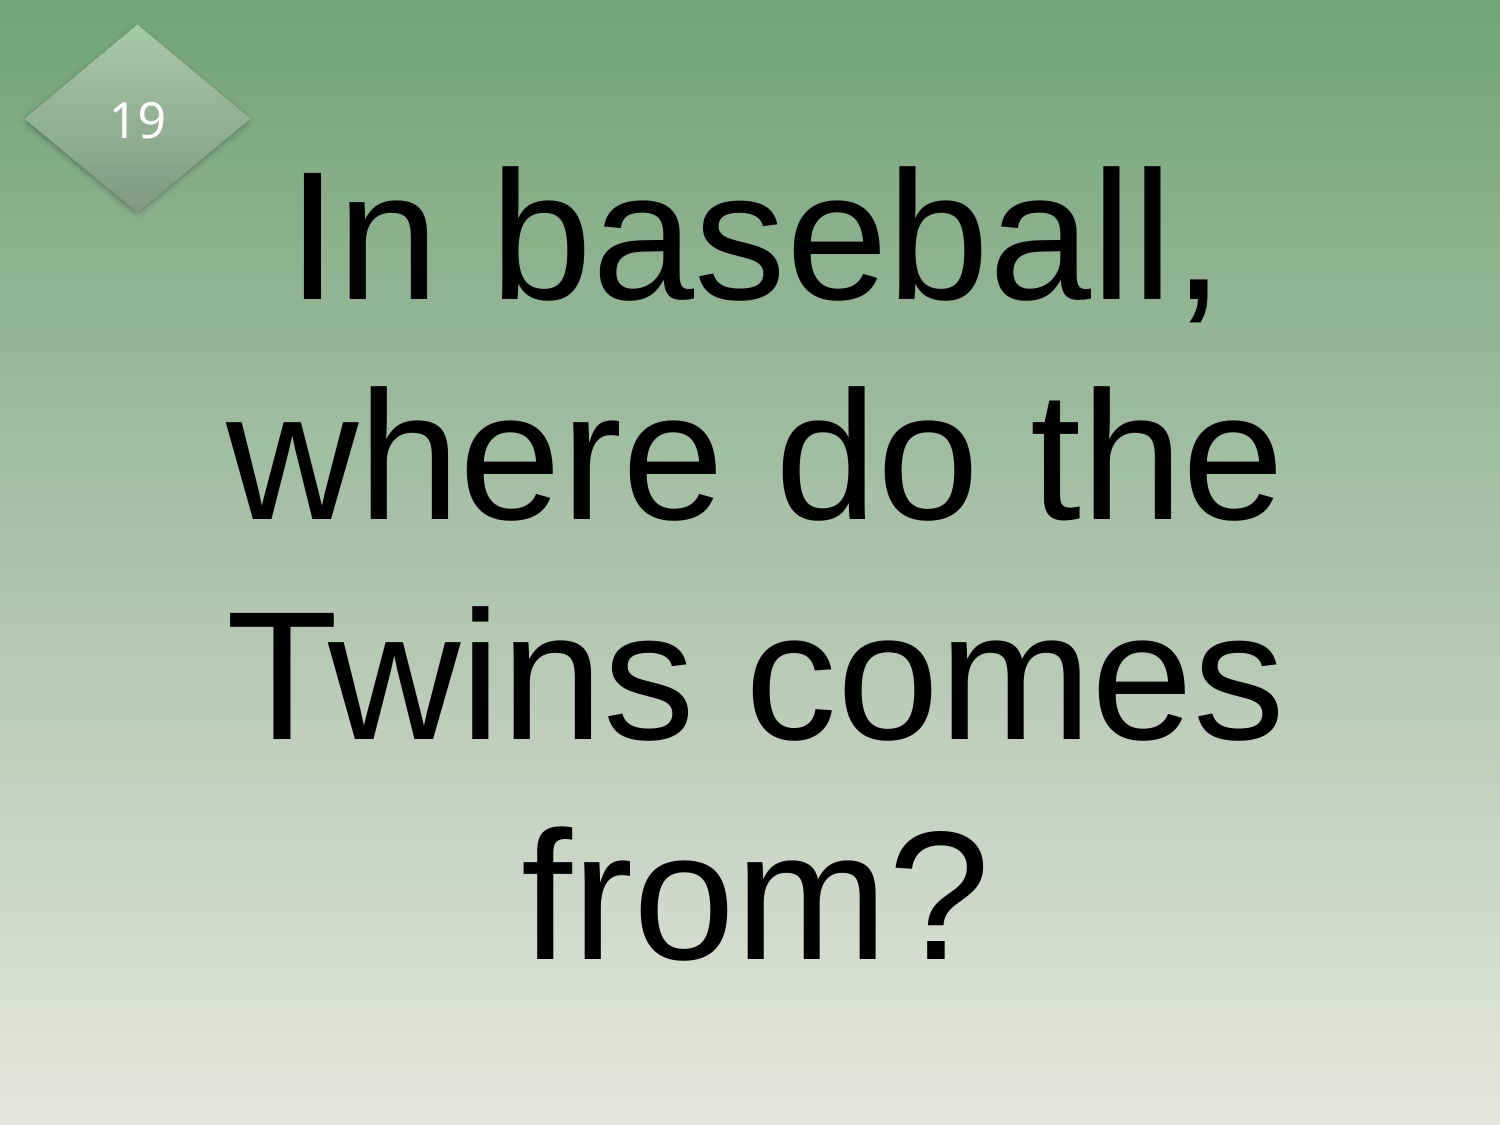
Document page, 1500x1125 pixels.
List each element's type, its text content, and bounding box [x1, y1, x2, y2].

text_box 19 [24, 24, 250, 213]
title In baseball, where do the Twins comes from? [112, 187, 1401, 926]
